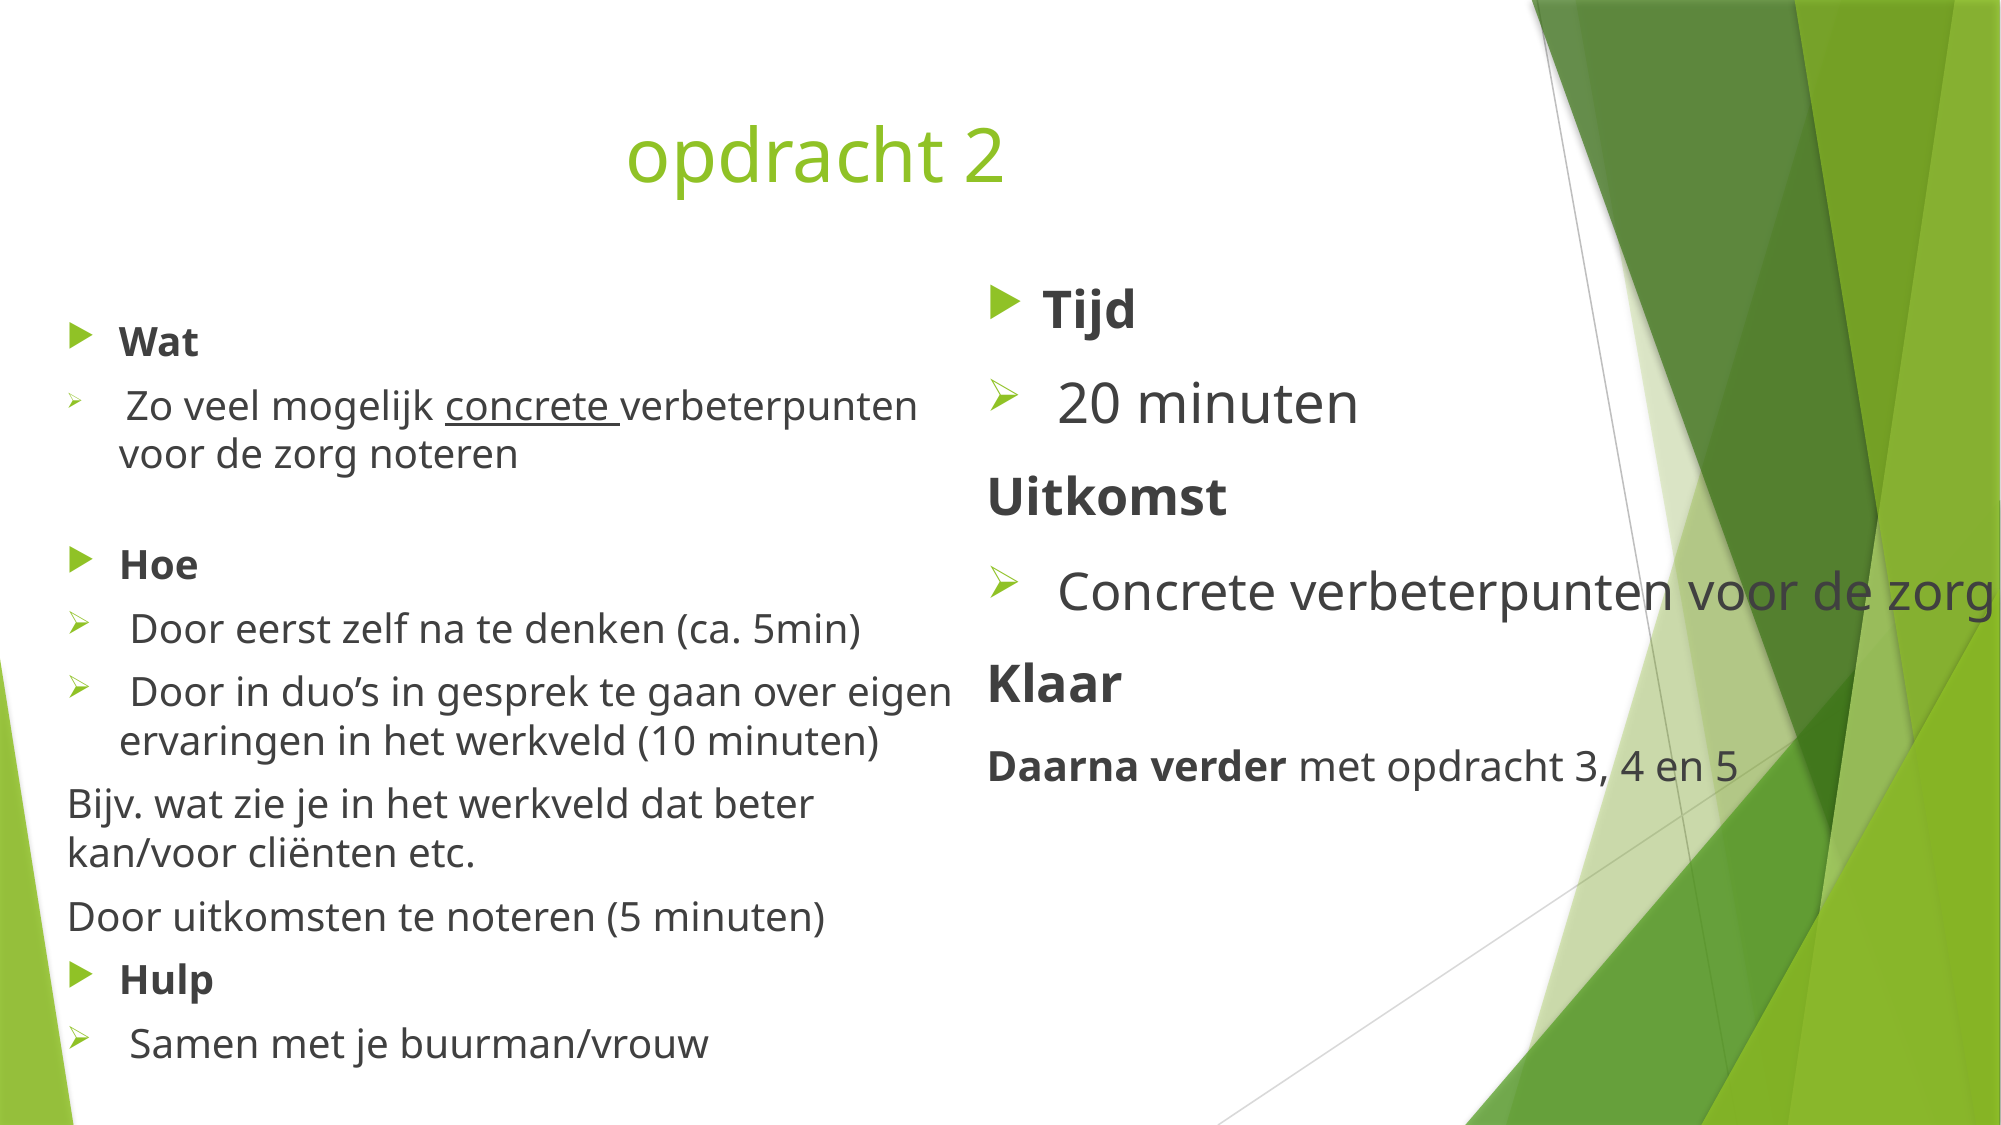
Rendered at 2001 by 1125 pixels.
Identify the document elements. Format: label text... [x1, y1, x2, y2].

list Wat Zo veel mogelijk concrete verbeterpunten voor de zorg noteren Hoe Door eerst zelf na te denken (ca. 5min) Door in duo’s in gesprek te gaan over eigen ervaringen in het werkveld (10 minuten) Bijv. wat zie je in het werkveld dat beter kan/voor cliënten etc. Door uitkomsten te noteren (5 minuten) Hulp Samen met je buurman/vrouw [51, 261, 972, 1125]
list Tijd 20 minuten Uitkomst Concrete verbeterpunten voor de zorg Klaar Daarna verder met opdracht 3, 4 en 5 [971, 261, 2000, 945]
title opdracht 2 [111, 99, 1522, 261]
